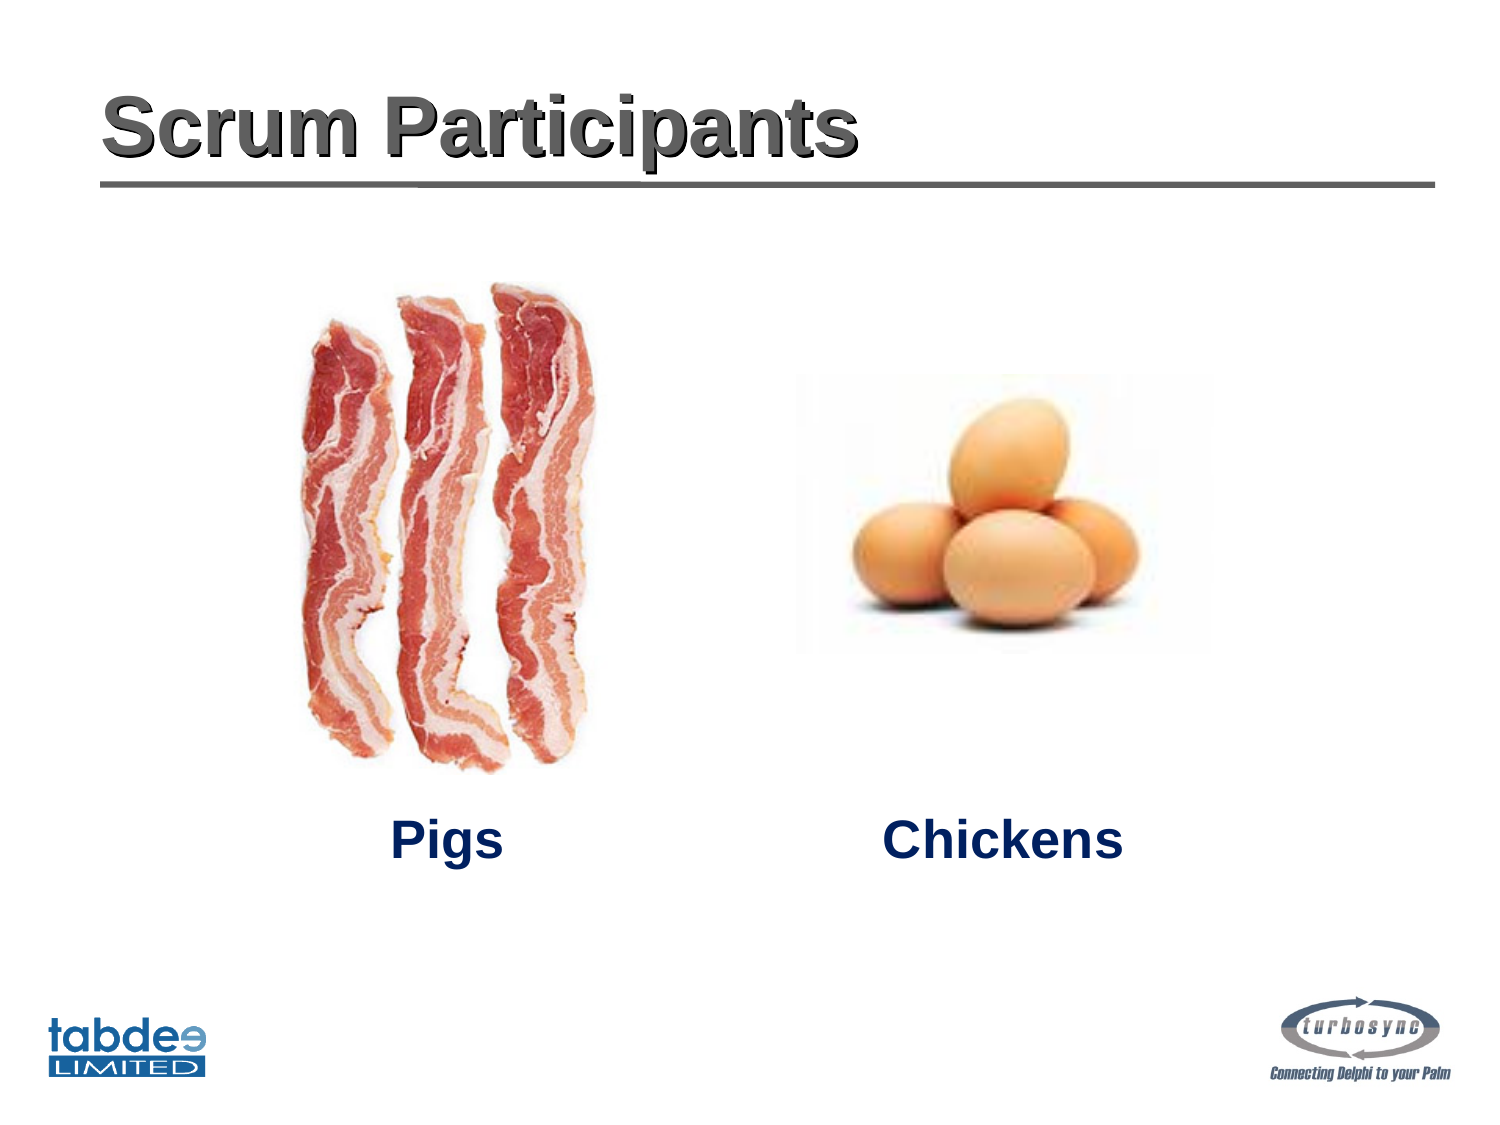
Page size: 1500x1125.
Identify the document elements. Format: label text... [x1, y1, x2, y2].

picture [269, 280, 630, 776]
text_box Chickens [868, 796, 1140, 877]
text_box Pigs [375, 796, 521, 877]
title Scrum Participants [100, 85, 1437, 173]
picture [29, 999, 230, 1092]
picture [796, 374, 1215, 654]
picture [1257, 987, 1459, 1094]
